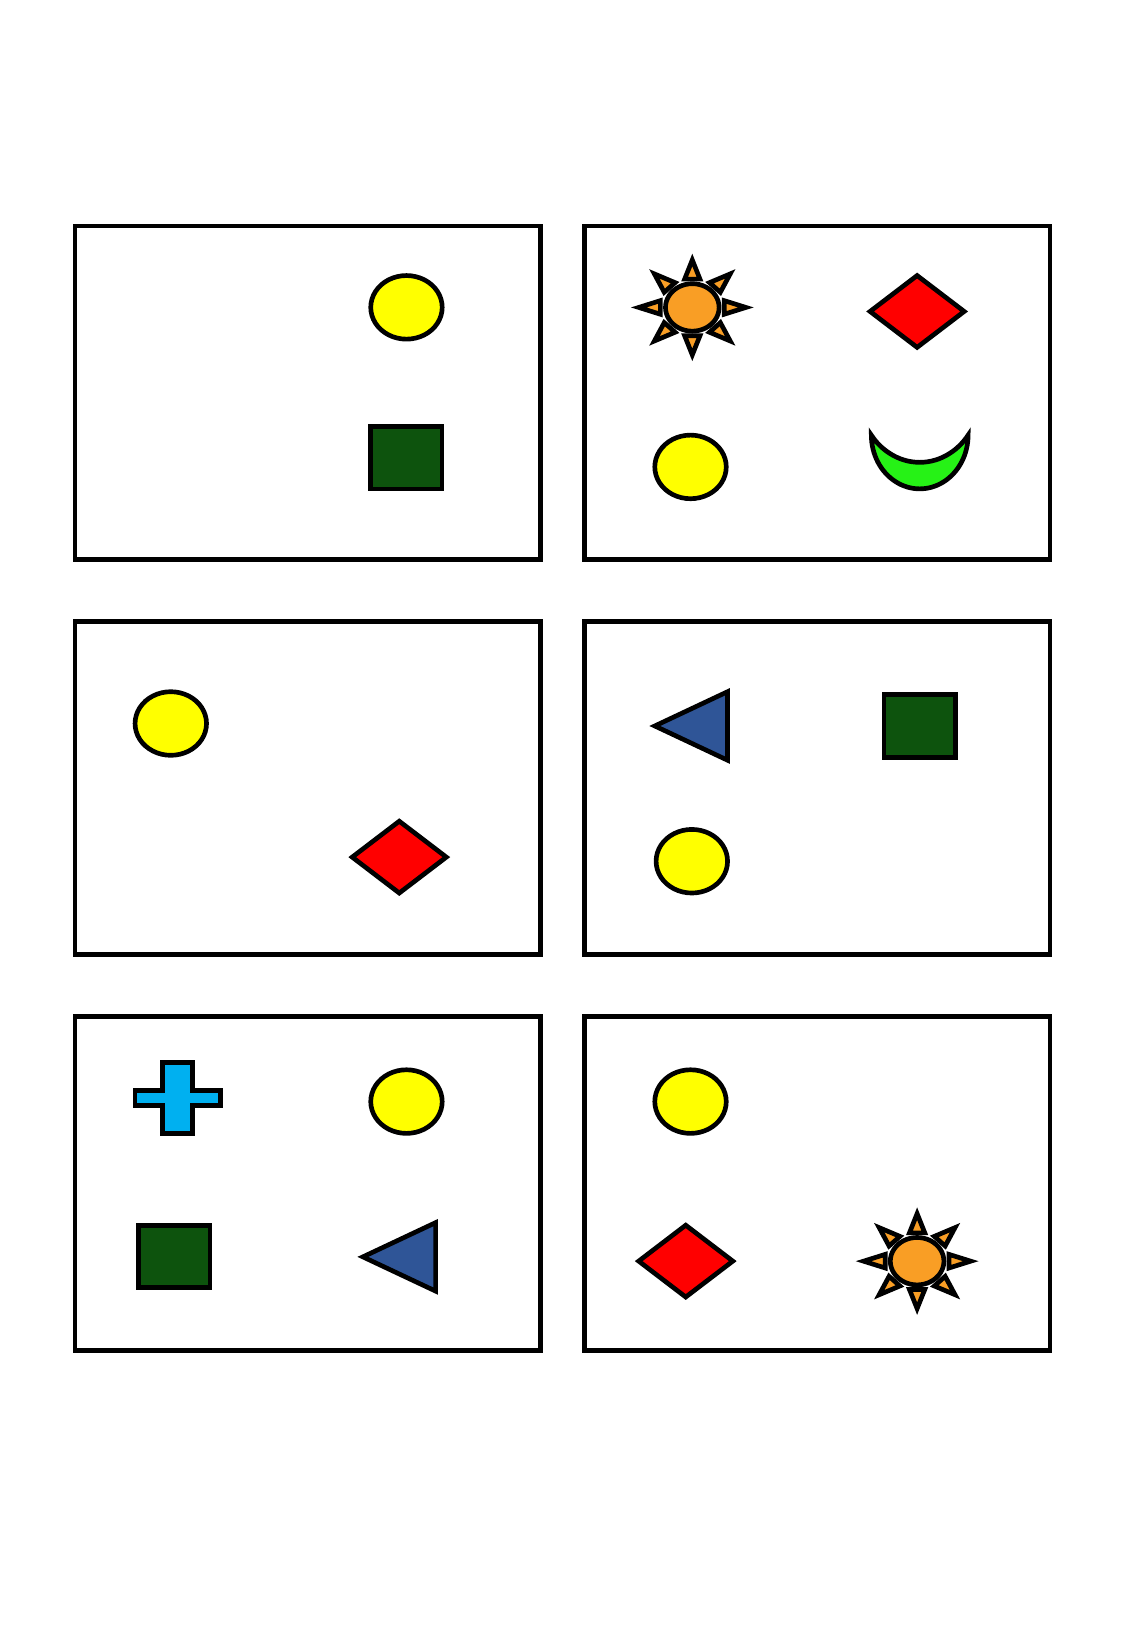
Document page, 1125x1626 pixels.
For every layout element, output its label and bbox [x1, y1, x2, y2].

text_box [0, 300, 1125, 1276]
